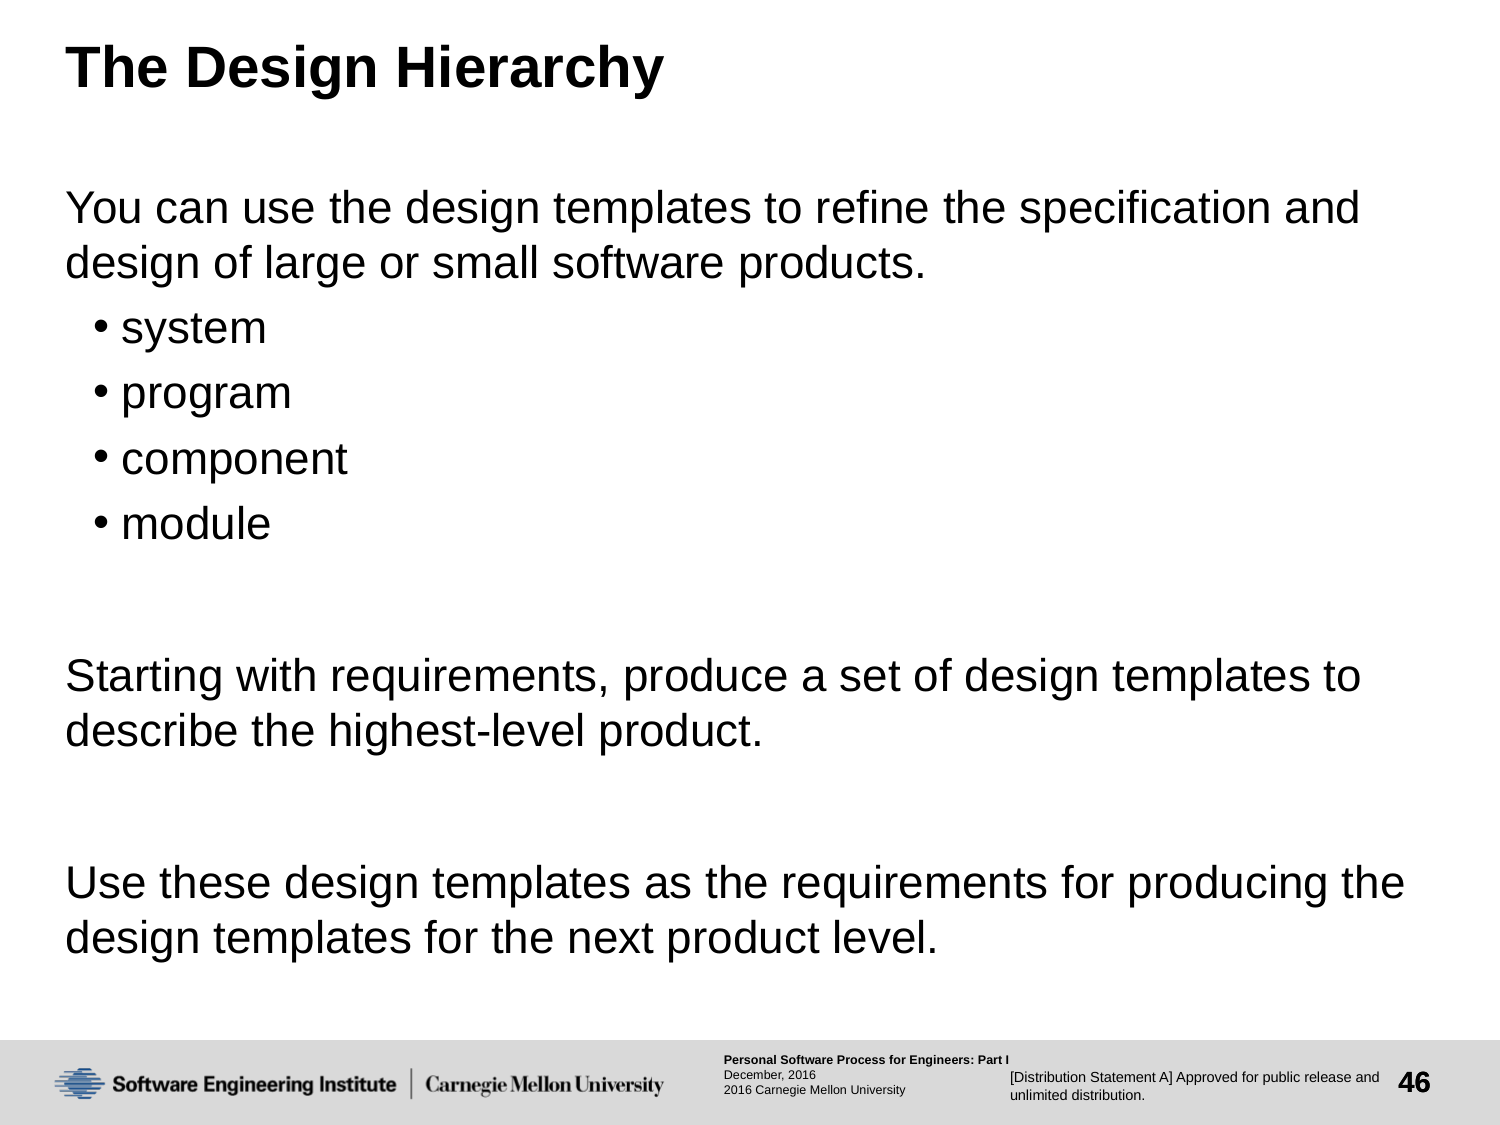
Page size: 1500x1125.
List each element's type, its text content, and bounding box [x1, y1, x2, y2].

picture [46, 1061, 673, 1104]
title The Design Hierarchy [65, 37, 1313, 148]
list You can use the design templates to refine the specification and design of large or small software products. system program component module Starting with requirements, produce a set of design templates to describe the highest-level product. Use these design templates as the requirements for producing the design templates for the next product level. [65, 177, 1431, 1000]
